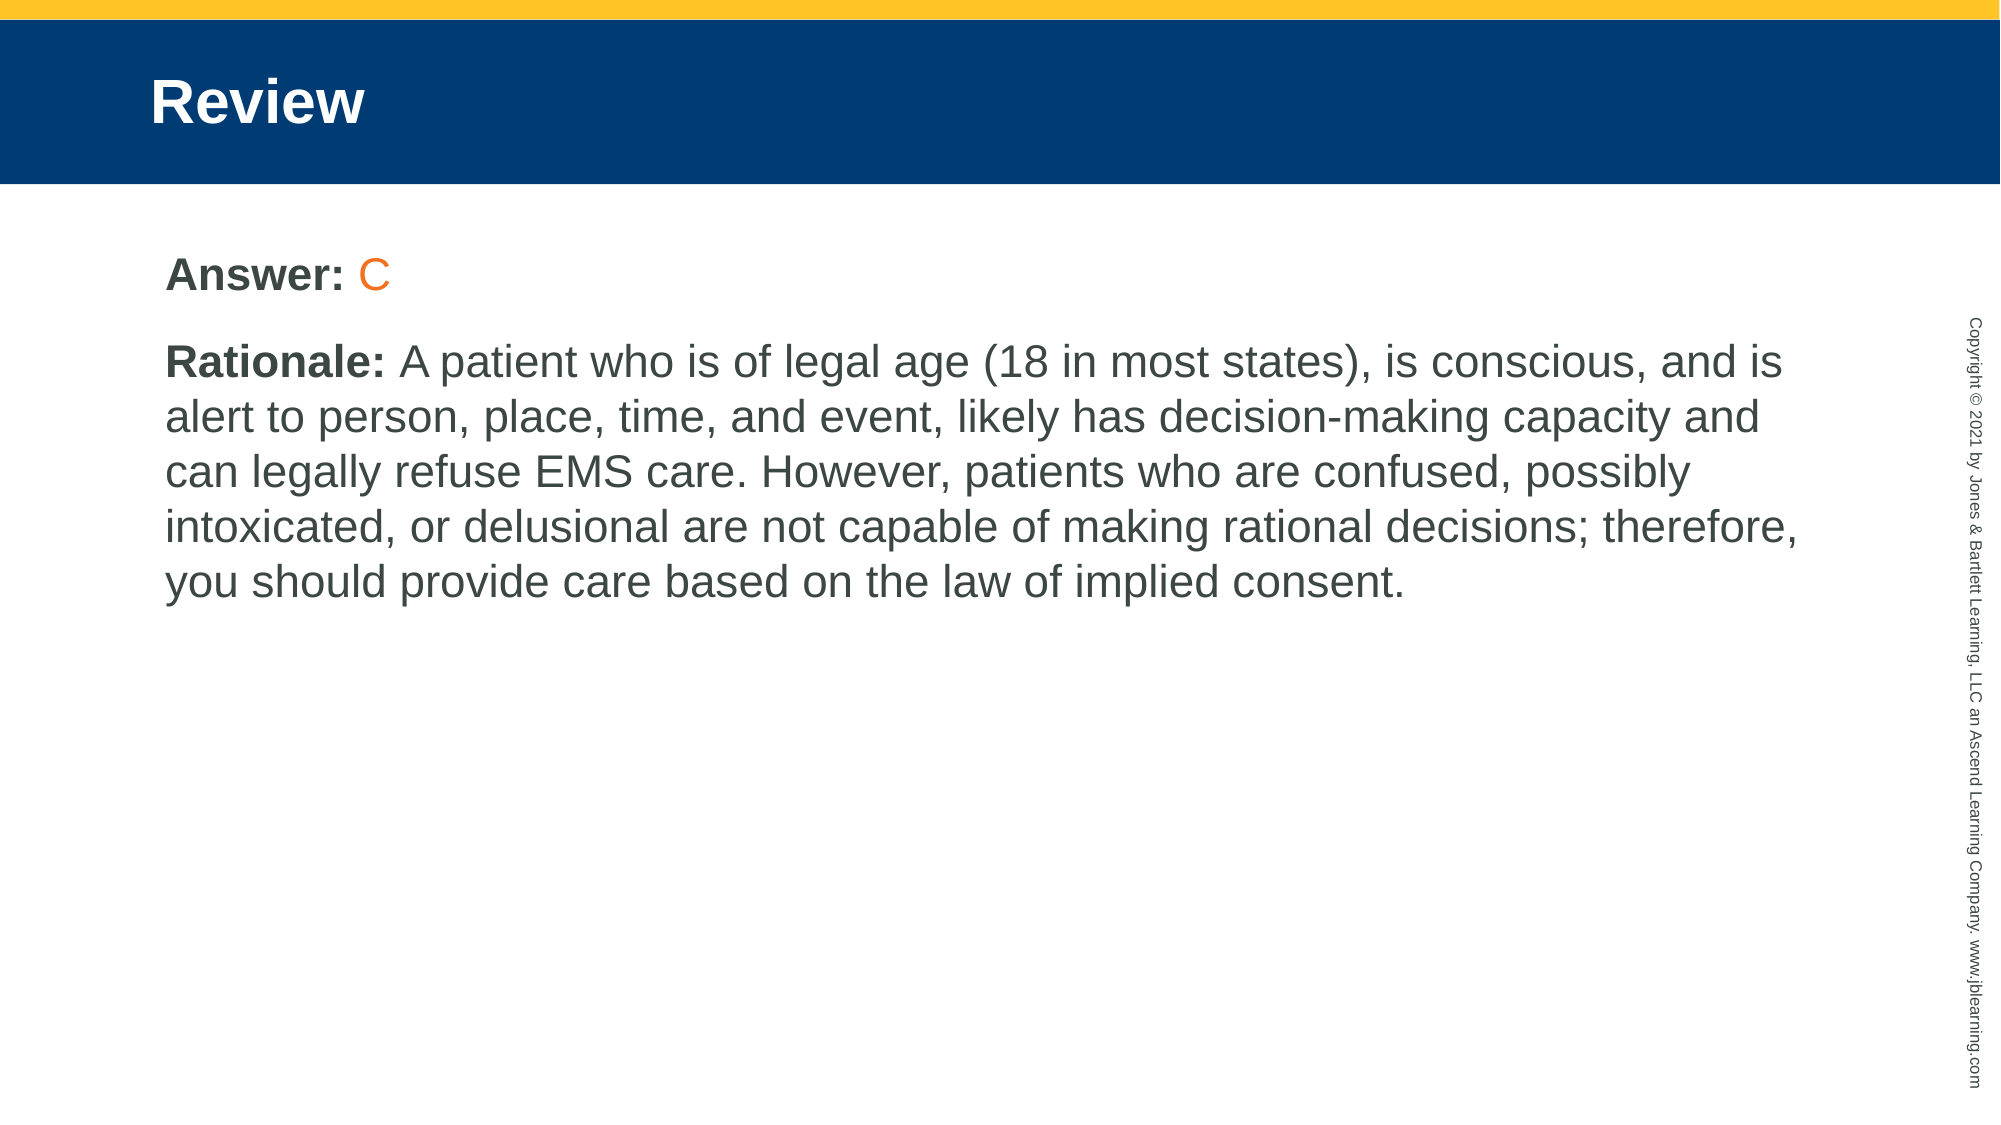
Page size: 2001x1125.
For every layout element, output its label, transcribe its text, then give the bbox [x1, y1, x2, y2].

title Review [0, 19, 2000, 185]
list Answer: C Rationale: A patient who is of legal age (18 in most states), is conscious, and is alert to person, place, time, and event, likely has decision-making capacity and can legally refuse EMS care. However, patients who are confused, possibly intoxicated, or delusional are not capable of making rational decisions; therefore, you should provide care based on the law of implied consent. [150, 237, 1850, 1025]
